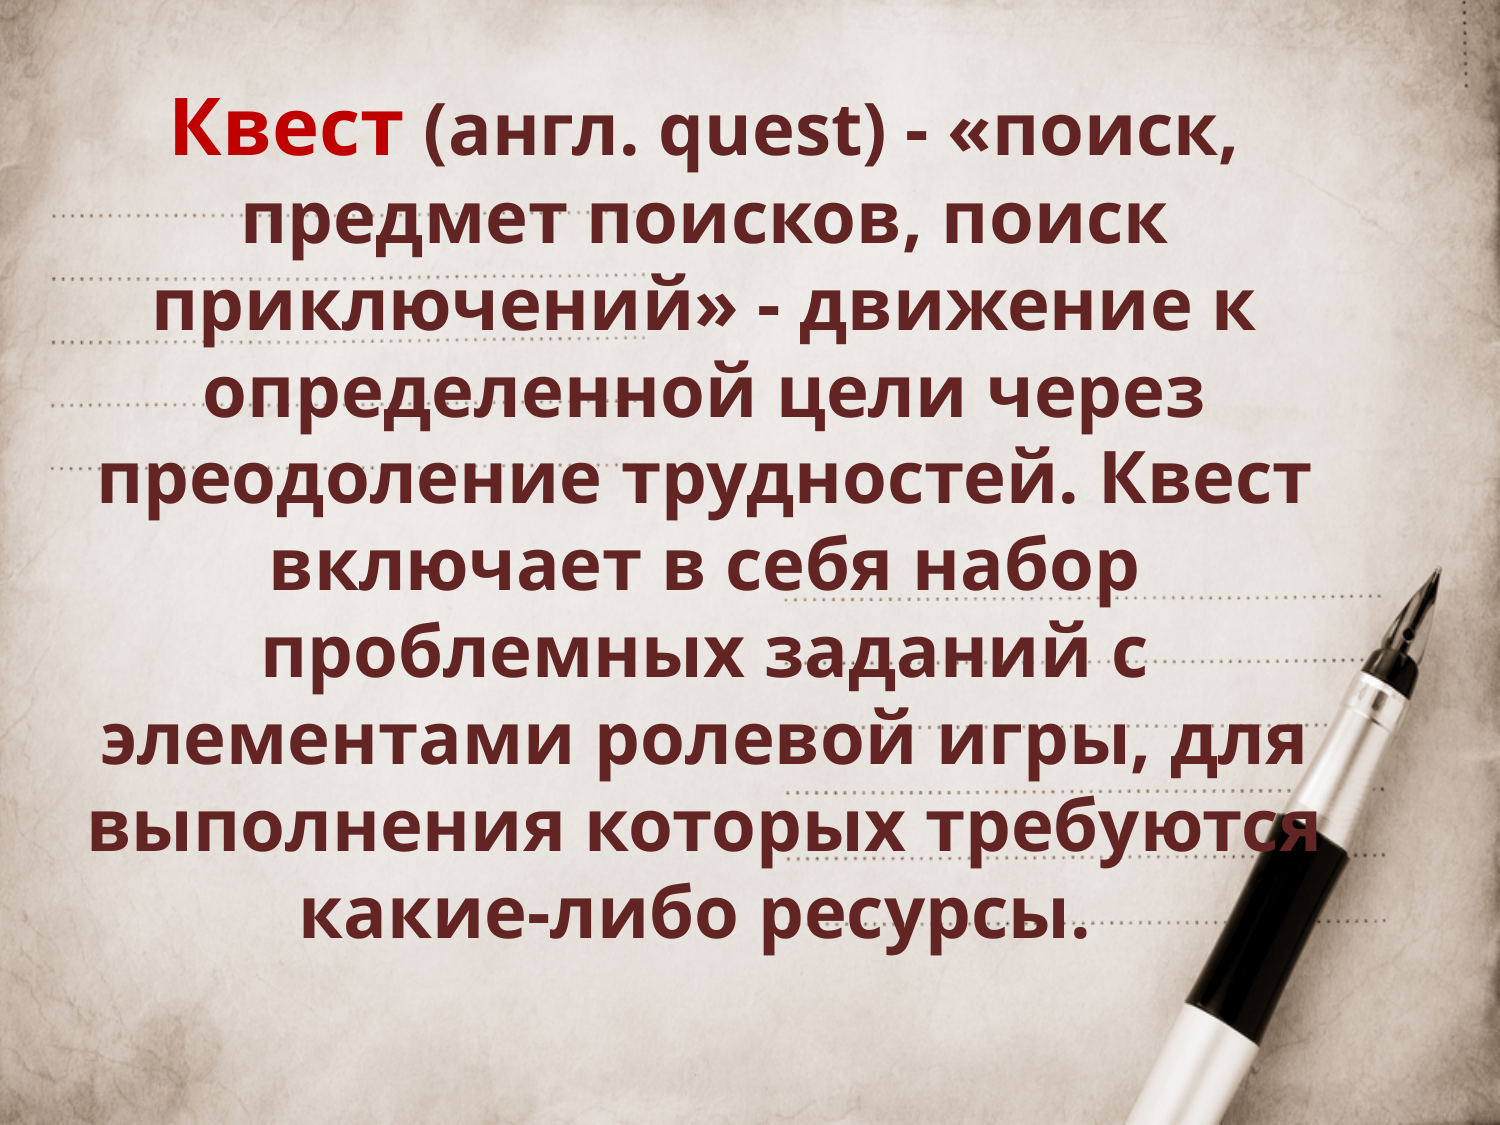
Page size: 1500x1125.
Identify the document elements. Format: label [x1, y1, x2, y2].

list [0, 0, 1500, 1125]
